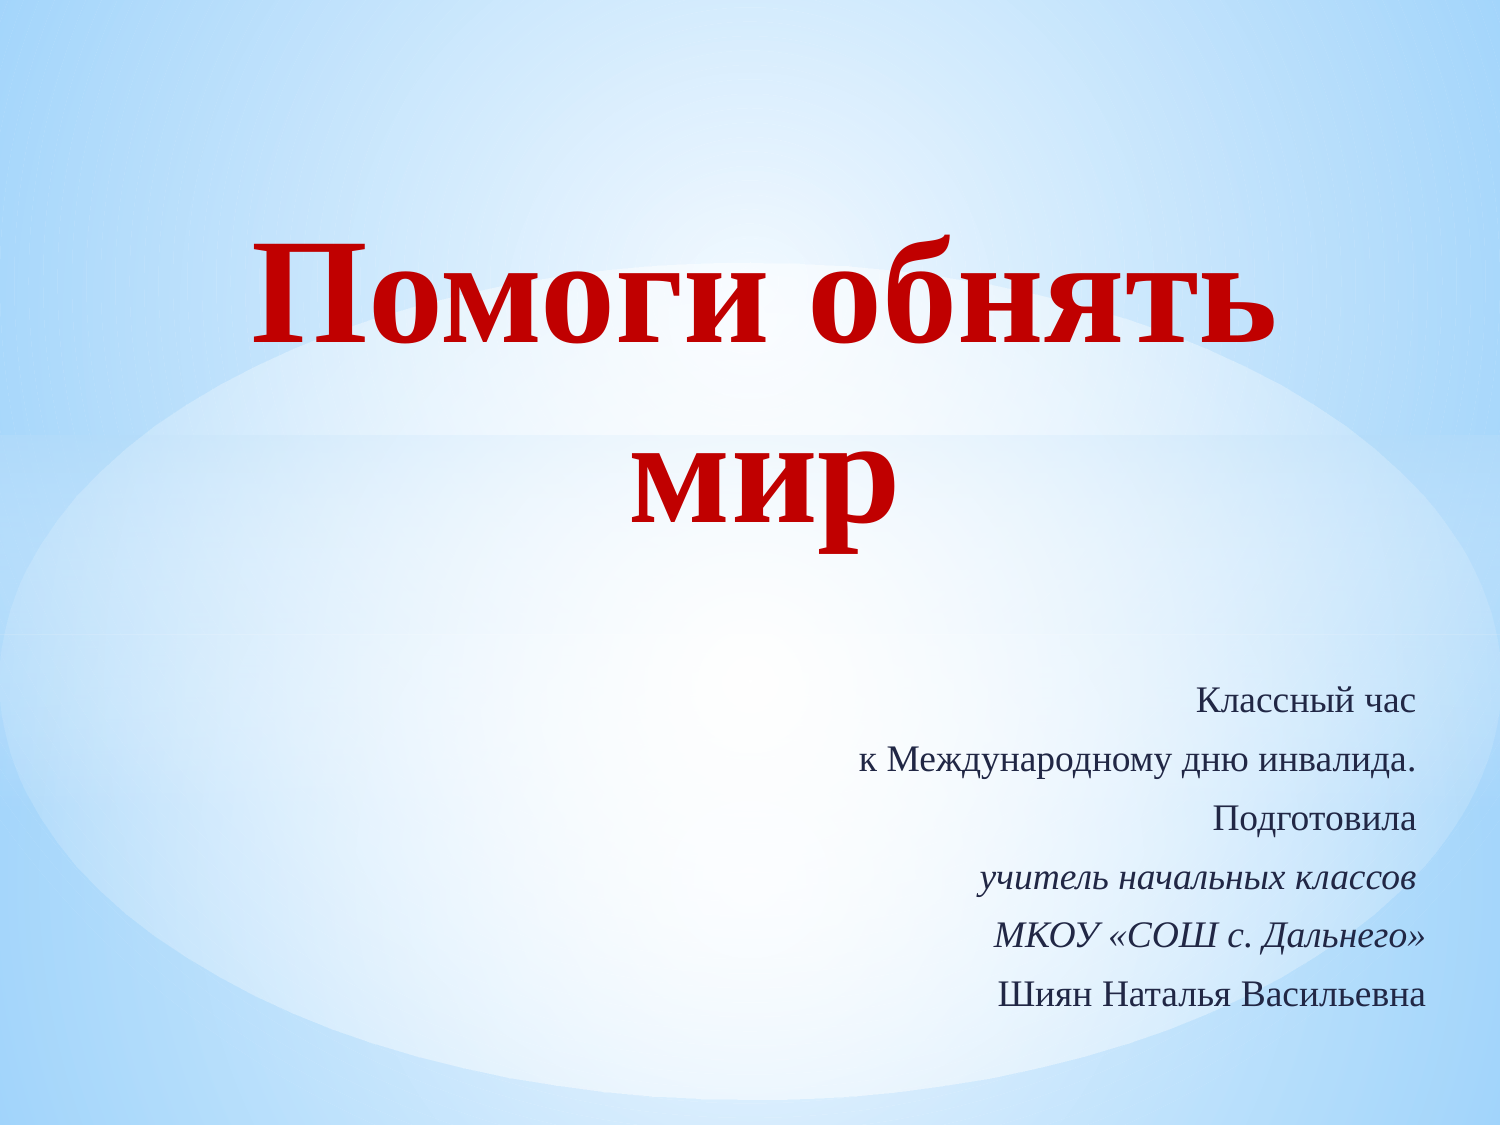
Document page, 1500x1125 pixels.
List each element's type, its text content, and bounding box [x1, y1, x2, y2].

title Помоги обнять мир [75, 184, 1425, 434]
subtitle Классный час к Международному дню инвалида. Подготовила учитель начальных классов МКОУ «СОШ с. Дальнего» Шиян Наталья Васильевна [269, 667, 1442, 1035]
